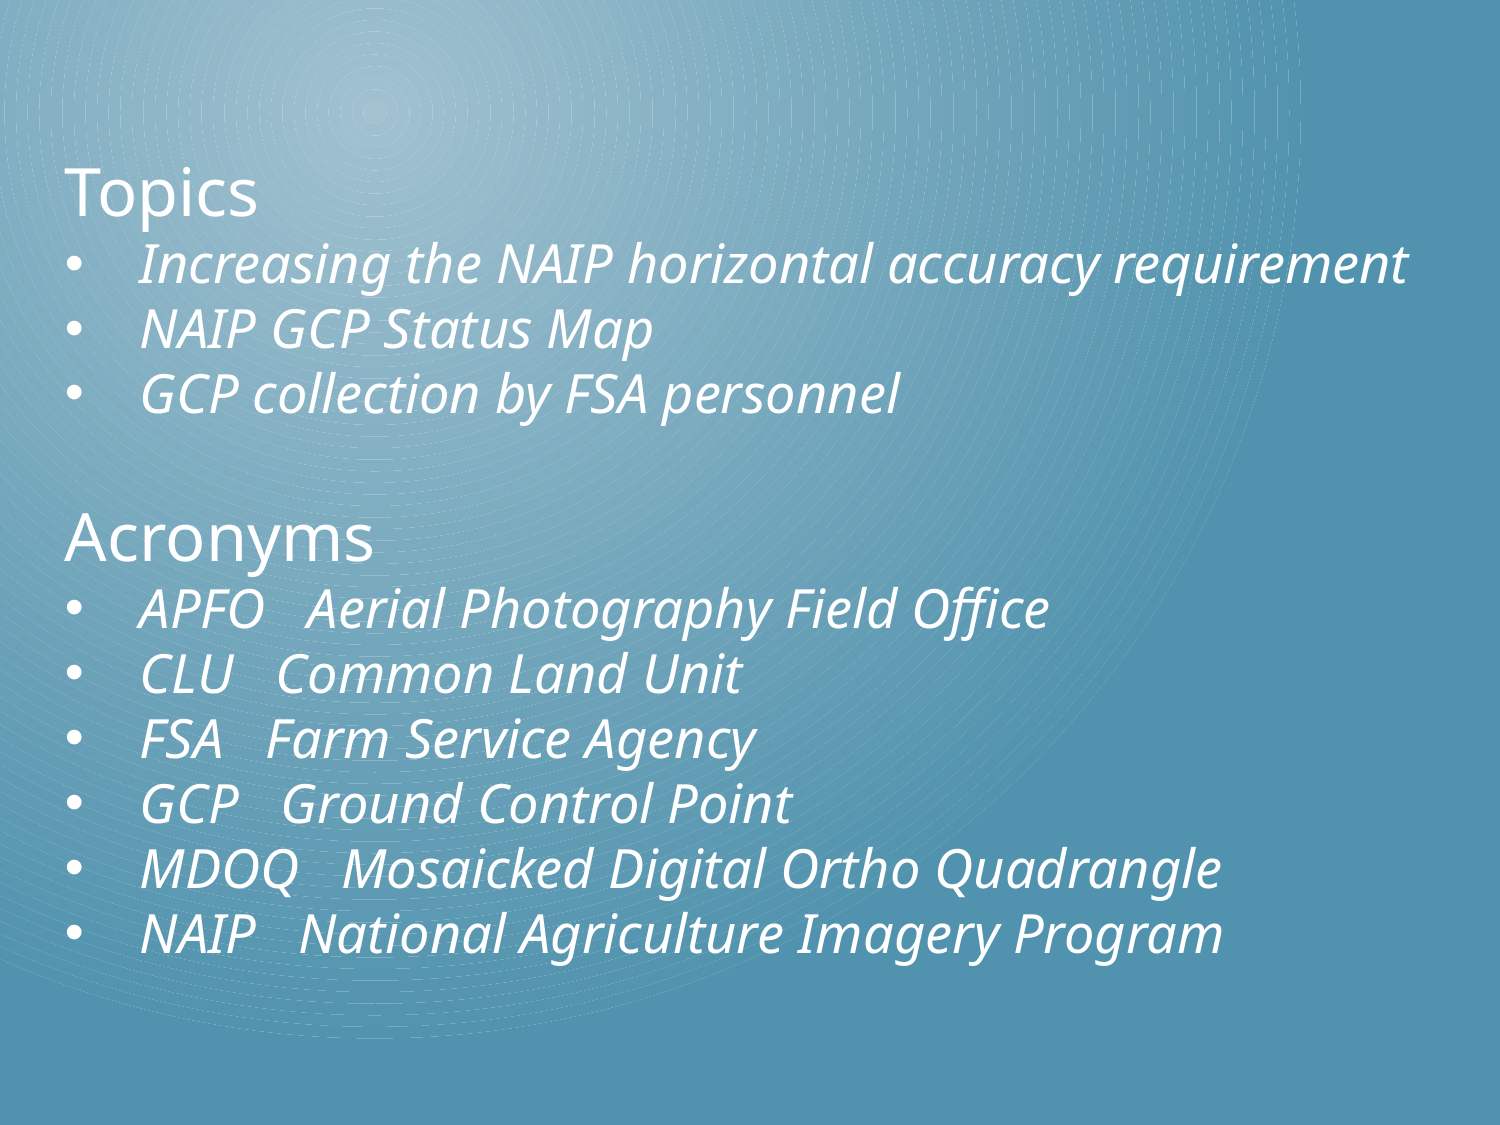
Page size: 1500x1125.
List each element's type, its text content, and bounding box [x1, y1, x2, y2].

text_box Topics Increasing the NAIP horizontal accuracy requirement NAIP GCP Status Map GCP collection by FSA personnel Acronyms APFO Aerial Photography Field Office CLU Common Land Unit FSA Farm Service Agency GCP Ground Control Point MDOQ Mosaicked Digital Ortho Quadrangle NAIP National Agriculture Imagery Program [49, 62, 1463, 972]
